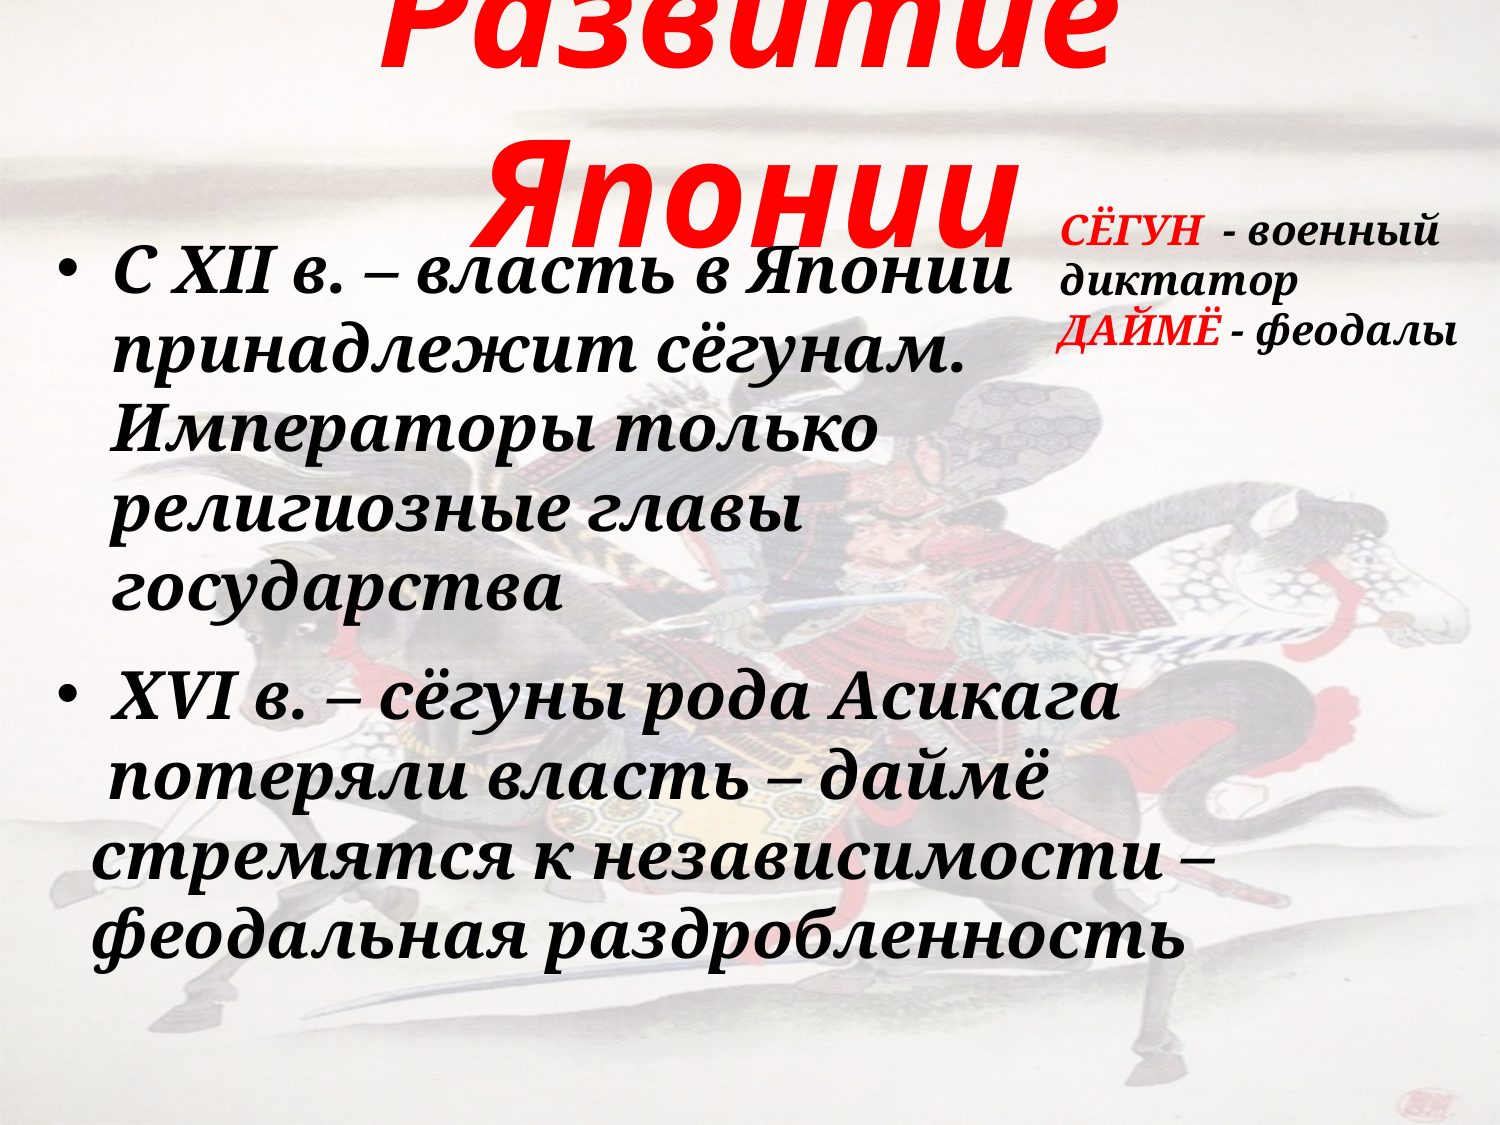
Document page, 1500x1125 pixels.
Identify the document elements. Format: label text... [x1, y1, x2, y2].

title Развитие Японии [75, 45, 1425, 149]
list С XII в. – власть в Японии принадлежит сёгунам. Императоры только религиозные главы государства [41, 219, 1034, 634]
text_box XVI в. – сёгуны рода Асикага потеряли власть – даймё стремятся к независимости – феодальная раздробленность [41, 645, 1436, 980]
text_box СЁГУН - военный диктатор ДАЙМЁ - феодалы [1045, 196, 1500, 362]
